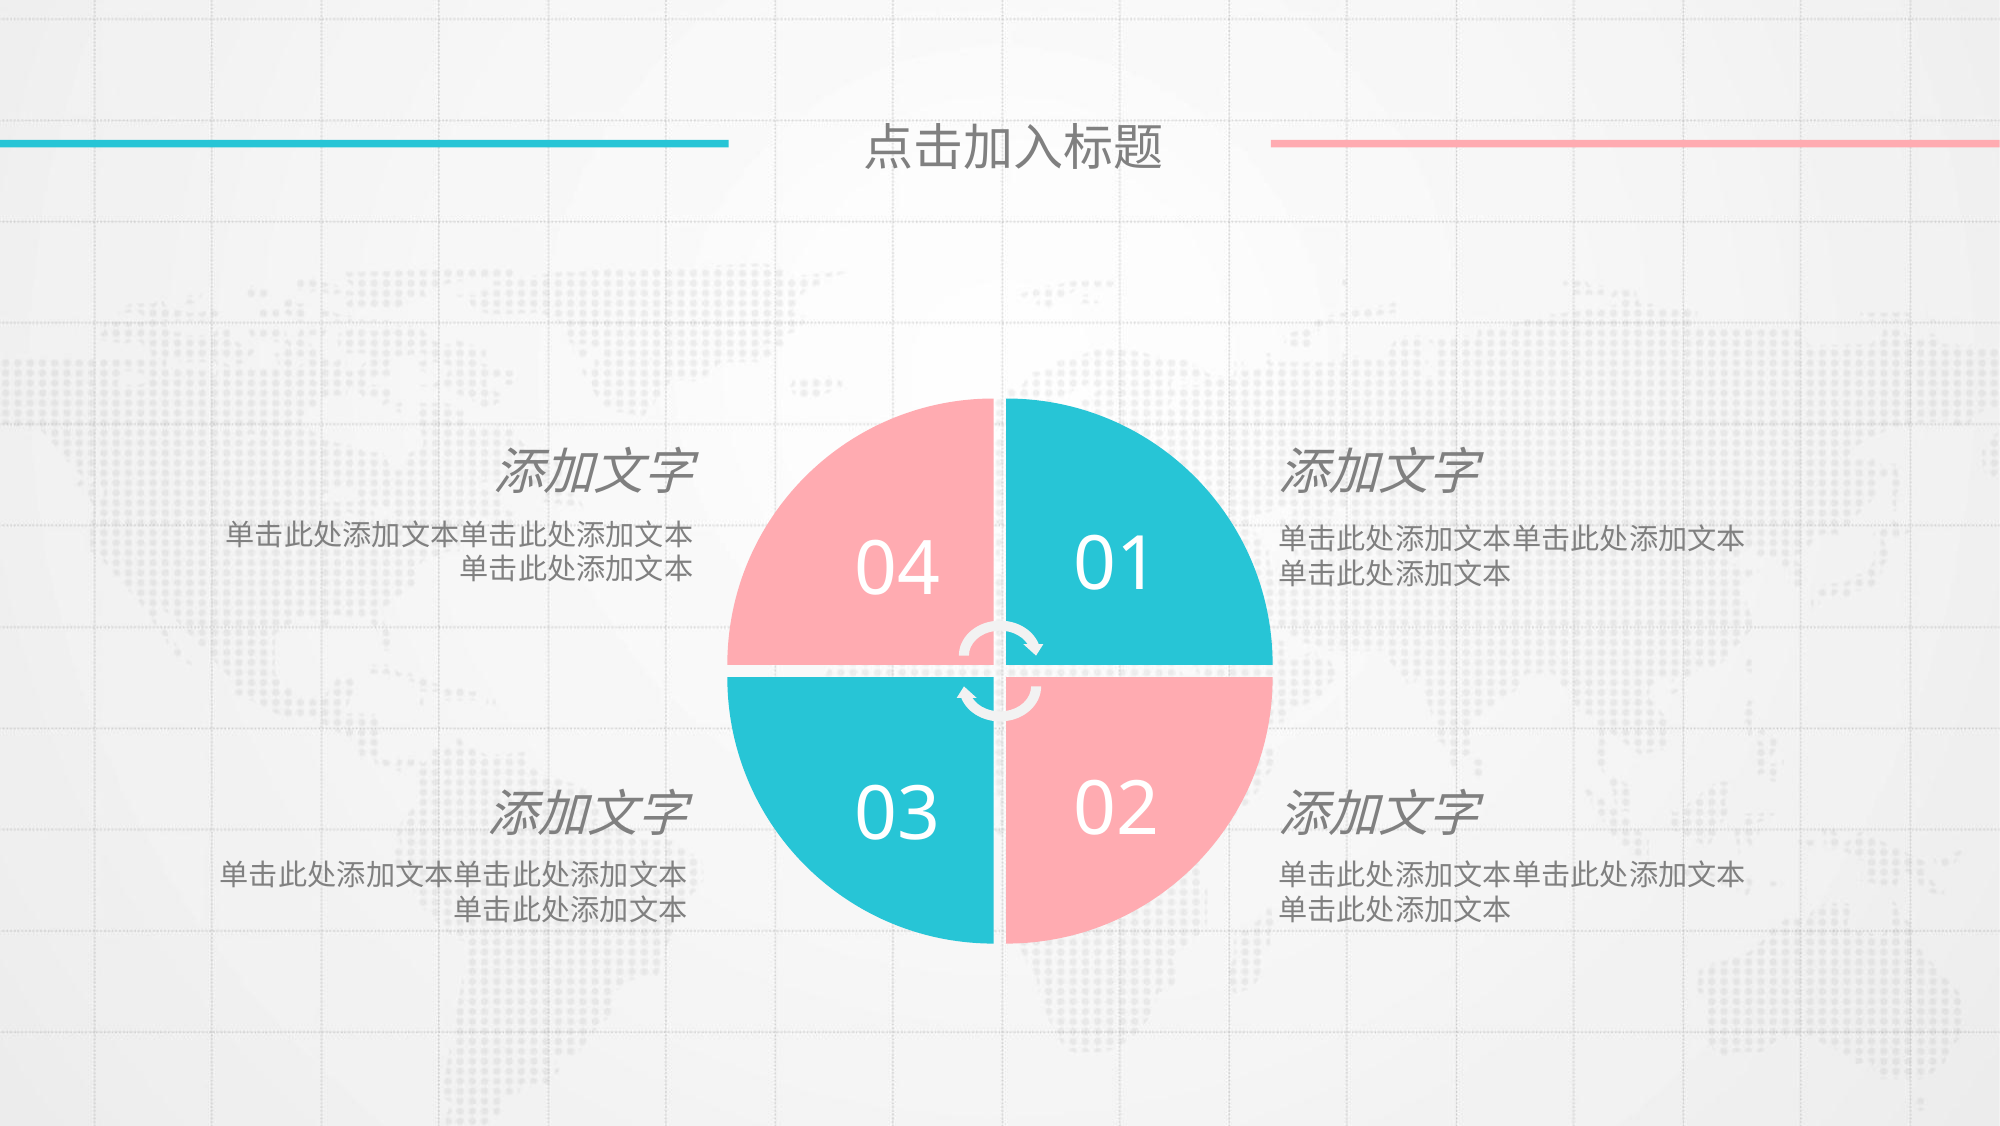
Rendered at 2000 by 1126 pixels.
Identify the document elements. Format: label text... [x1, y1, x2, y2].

text_box 添加文字 [300, 431, 709, 507]
text_box 单击此处添加文本单击此处添加文本 单击此处添加文本 [102, 848, 703, 934]
text_box 添加文字 [1273, 431, 1671, 507]
text_box 点击加入标题 [740, 107, 1286, 183]
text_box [727, 398, 1273, 944]
text_box 添加文字 [1273, 774, 1671, 850]
text_box [1270, 139, 2000, 148]
text_box [0, 139, 729, 148]
text_box 单击此处添加文本单击此处添加文本 单击此处添加文本 [108, 508, 709, 594]
text_box 添加文字 [295, 774, 703, 850]
text_box 单击此处添加文本单击此处添加文本 单击此处添加文本 [1273, 513, 1863, 598]
picture [0, 0, 2000, 1126]
text_box 单击此处添加文本单击此处添加文本 单击此处添加文本 [1273, 848, 1863, 934]
